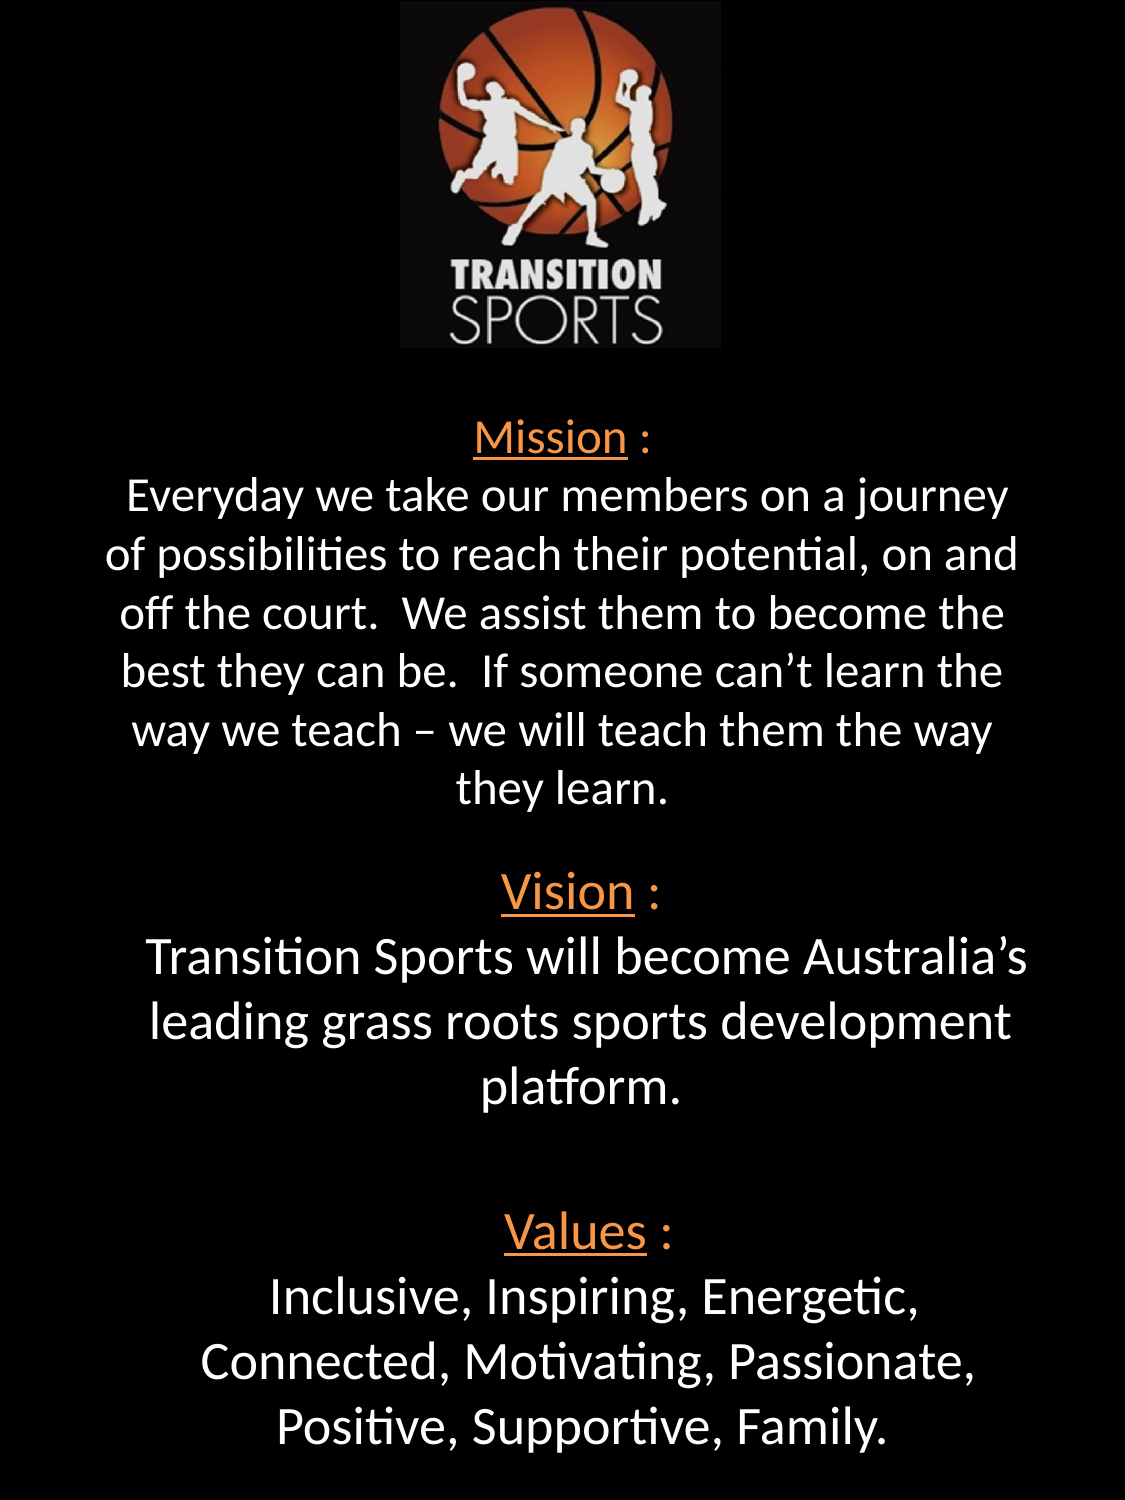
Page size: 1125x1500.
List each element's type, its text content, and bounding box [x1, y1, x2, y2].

picture [400, 0, 721, 348]
title Mission : Everyday we take our members on a journey of possibilities to reach their potential, on and off the court. We assist them to become the best they can be. If someone can’t learn the way we teach – we will teach them the way they learn. [84, 396, 1041, 823]
text_box Vision : Transition Sports will become Australia’s leading grass roots sports development platform. [103, 772, 1060, 1199]
text_box Values : Inclusive, Inspiring, Energetic, Connected, Motivating, Passionate, Positive, Supportive, Family. [110, 1112, 1068, 1500]
